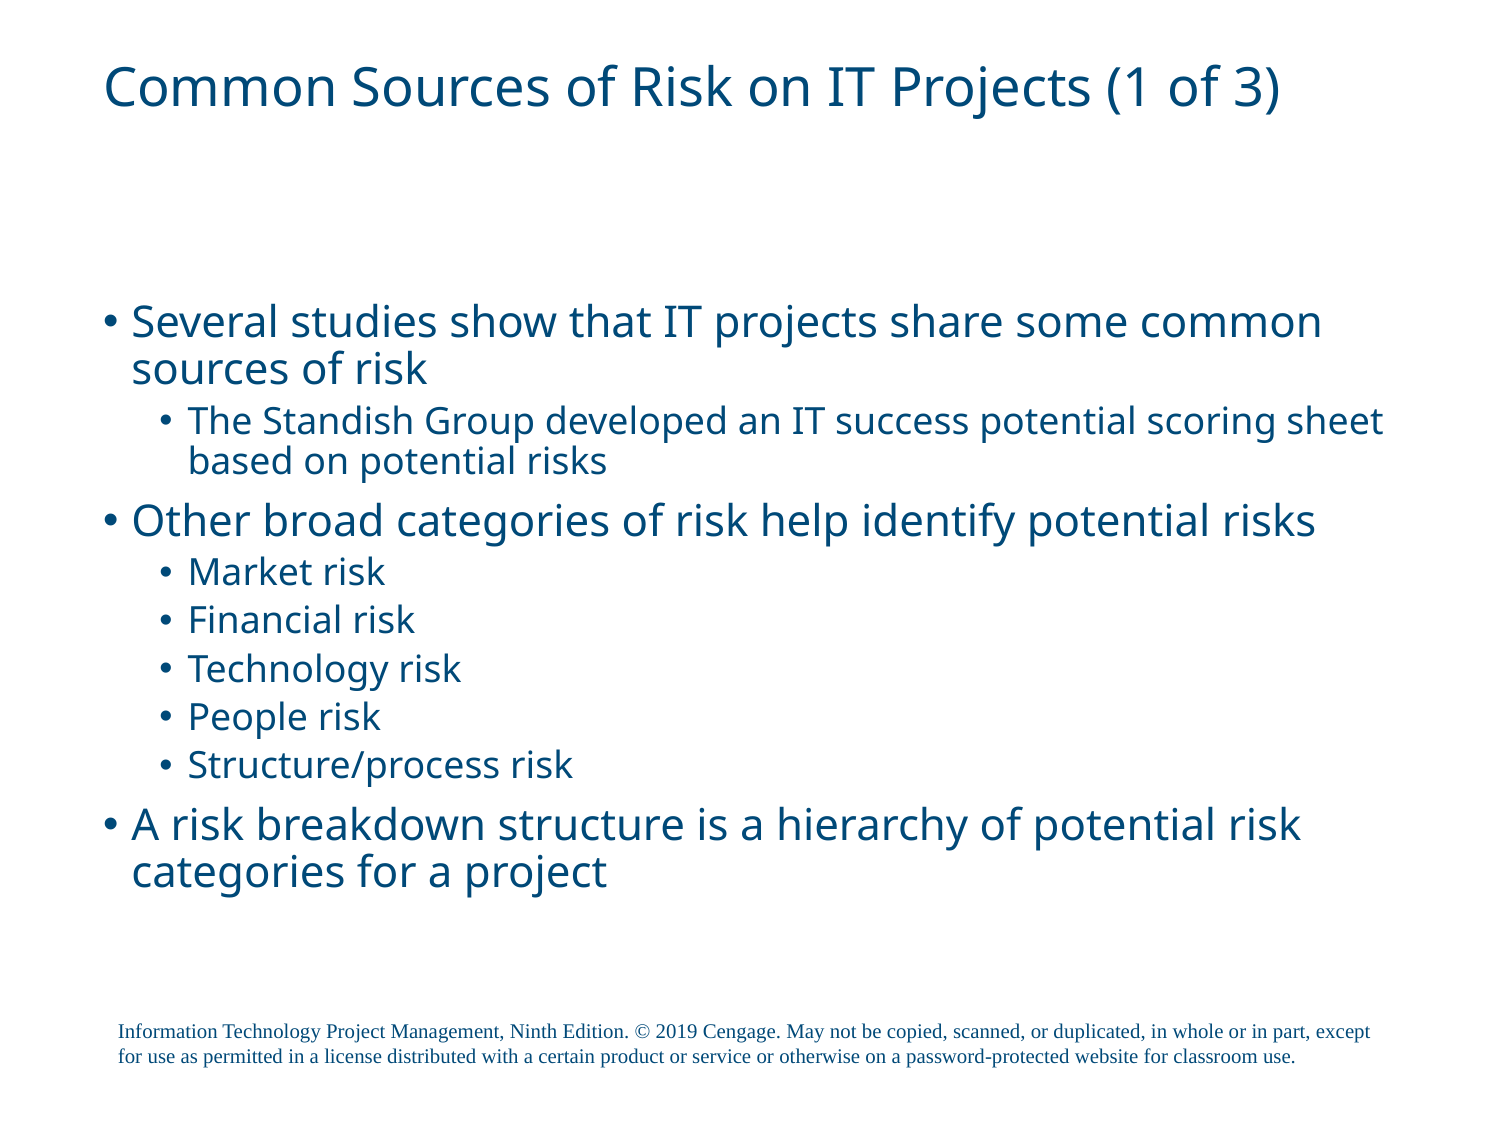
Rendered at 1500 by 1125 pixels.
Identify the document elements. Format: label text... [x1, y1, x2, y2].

list Several studies show that IT projects share some common sources of risk The Standish Group developed an IT success potential scoring sheet based on potential risks Other broad categories of risk help identify potential risks Market risk Financial risk Technology risk People risk Structure/process risk A risk breakdown structure is a hierarchy of potential risk categories for a project [103, 299, 1397, 1009]
footer Information Technology Project Management, Ninth Edition. © 2019 Cengage. May not be copied, scanned, or duplicated, in whole or in part, except for use as permitted in a license distributed with a certain product or service or otherwise on a password-protected website for classroom use. [103, 1009, 1397, 1070]
title Common Sources of Risk on IT Projects (1 of 3) [103, 59, 1397, 278]
